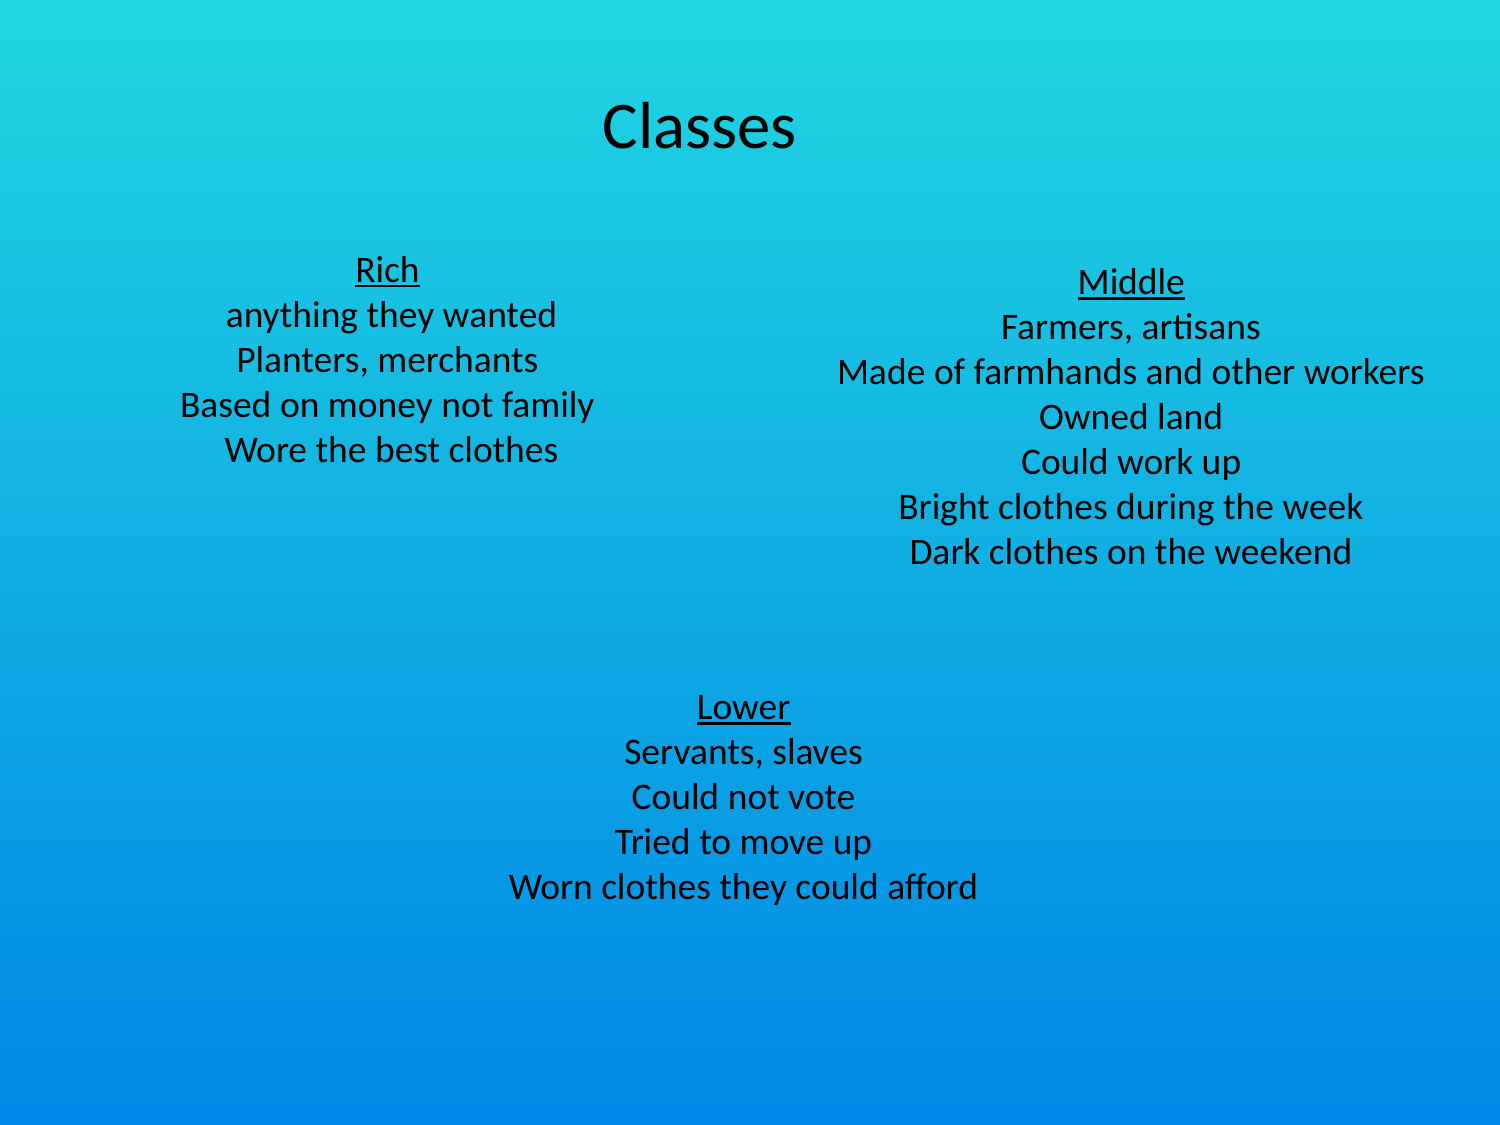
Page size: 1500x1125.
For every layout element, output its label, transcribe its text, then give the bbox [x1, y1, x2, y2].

text_box Rich anything they wanted Planters, merchants Based on money not family Wore the best clothes [112, 237, 663, 478]
text_box Classes [150, 74, 1250, 170]
text_box Lower Servants, slaves Could not vote Tried to move up Worn clothes they could afford [412, 674, 1075, 915]
text_box Middle Farmers, artisans Made of farmhands and other workers Owned land Could work up Bright clothes during the week Dark clothes on the weekend [812, 249, 1450, 625]
